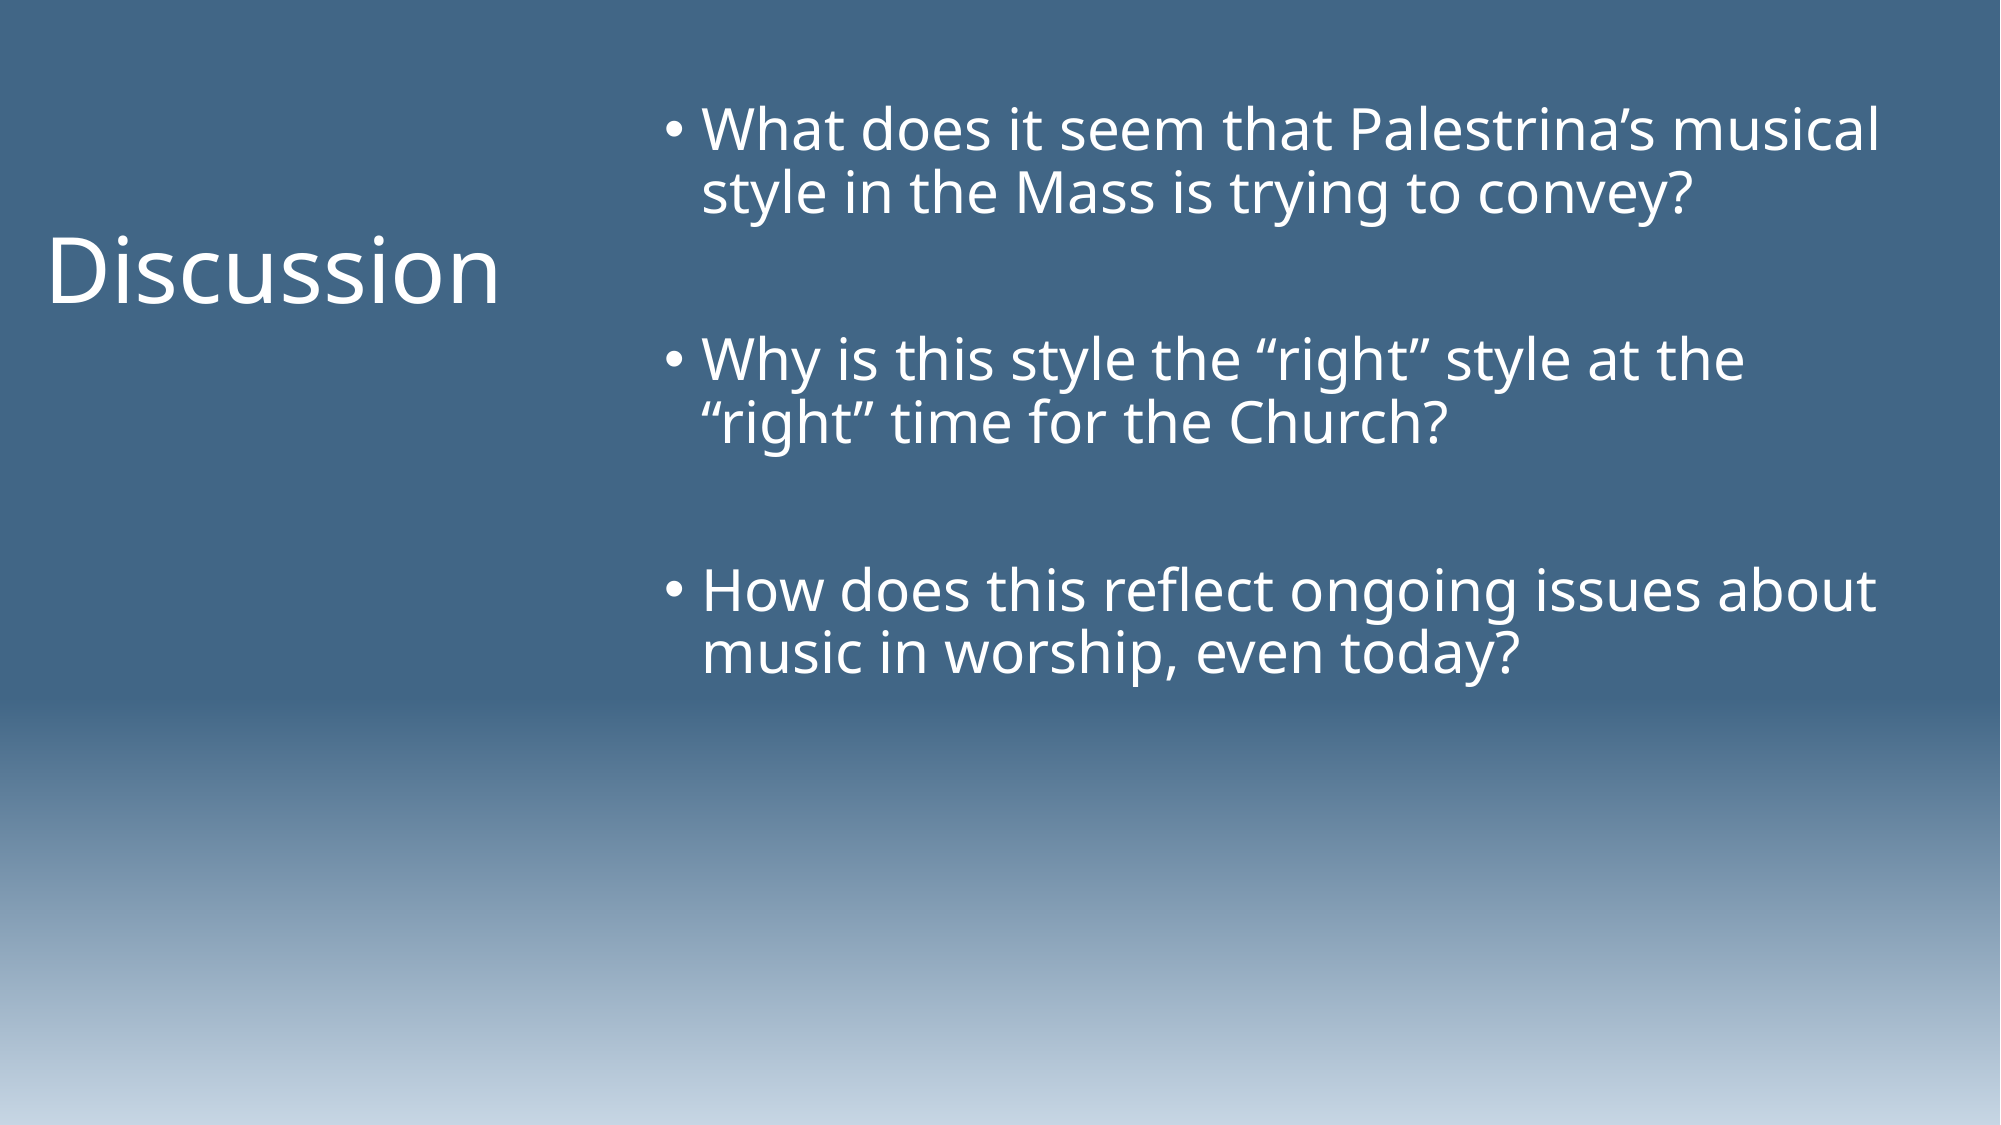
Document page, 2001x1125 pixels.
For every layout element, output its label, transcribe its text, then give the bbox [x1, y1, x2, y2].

title Discussion [29, 216, 601, 614]
list What does it seem that Palestrina’s musical style in the Mass is trying to convey? Why is this style the “right” style at the “right” time for the Church? How does this reflect ongoing issues about music in worship, even today? [649, 92, 1922, 1107]
